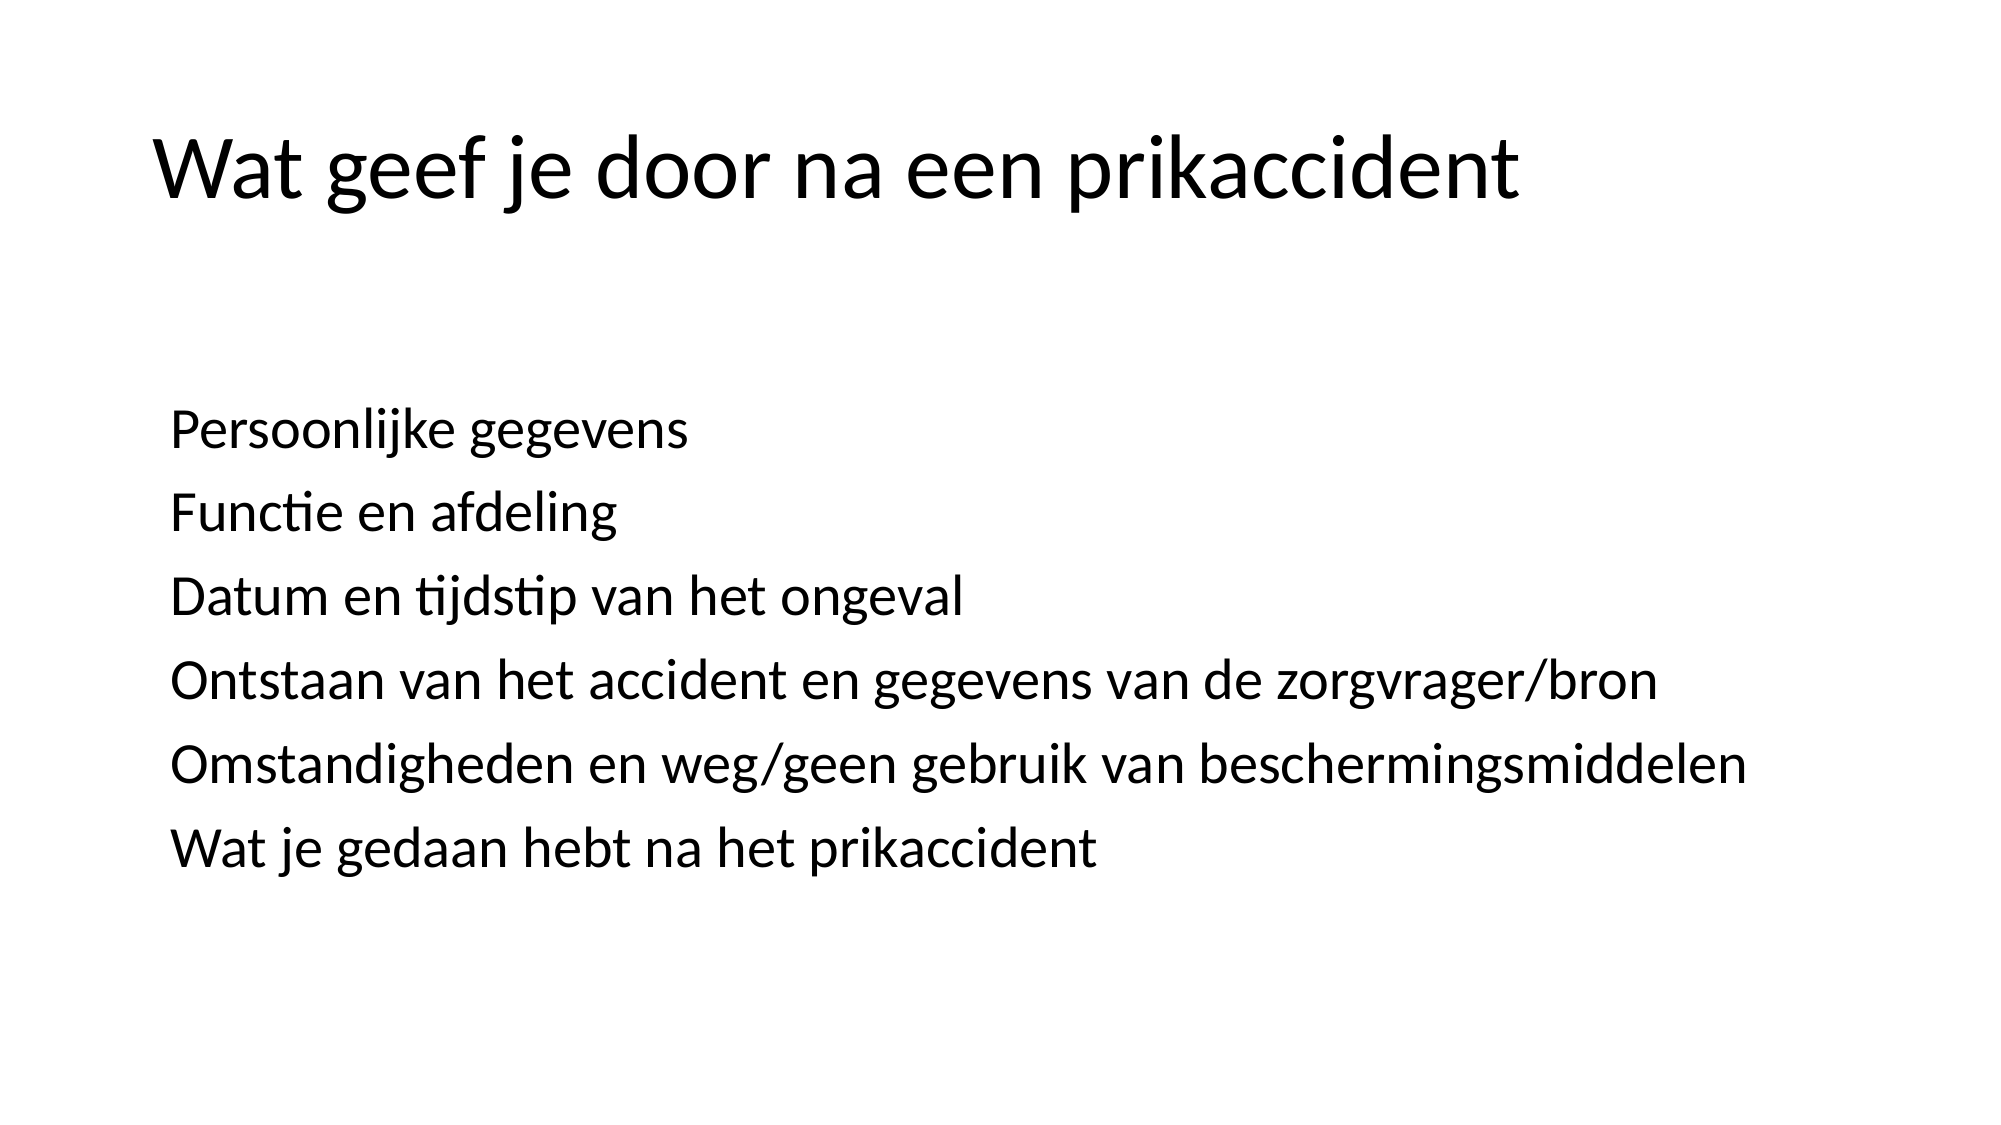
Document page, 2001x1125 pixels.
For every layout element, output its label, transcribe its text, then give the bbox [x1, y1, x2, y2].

list Persoonlijke gegevens Functie en afdeling Datum en tijdstip van het ongeval Ontstaan van het accident en gegevens van de zorgvrager/bron Omstandigheden en weg/geen gebruik van beschermingsmiddelen Wat je gedaan hebt na het prikaccident [137, 299, 1863, 1014]
title Wat geef je door na een prikaccident [137, 59, 1863, 278]
